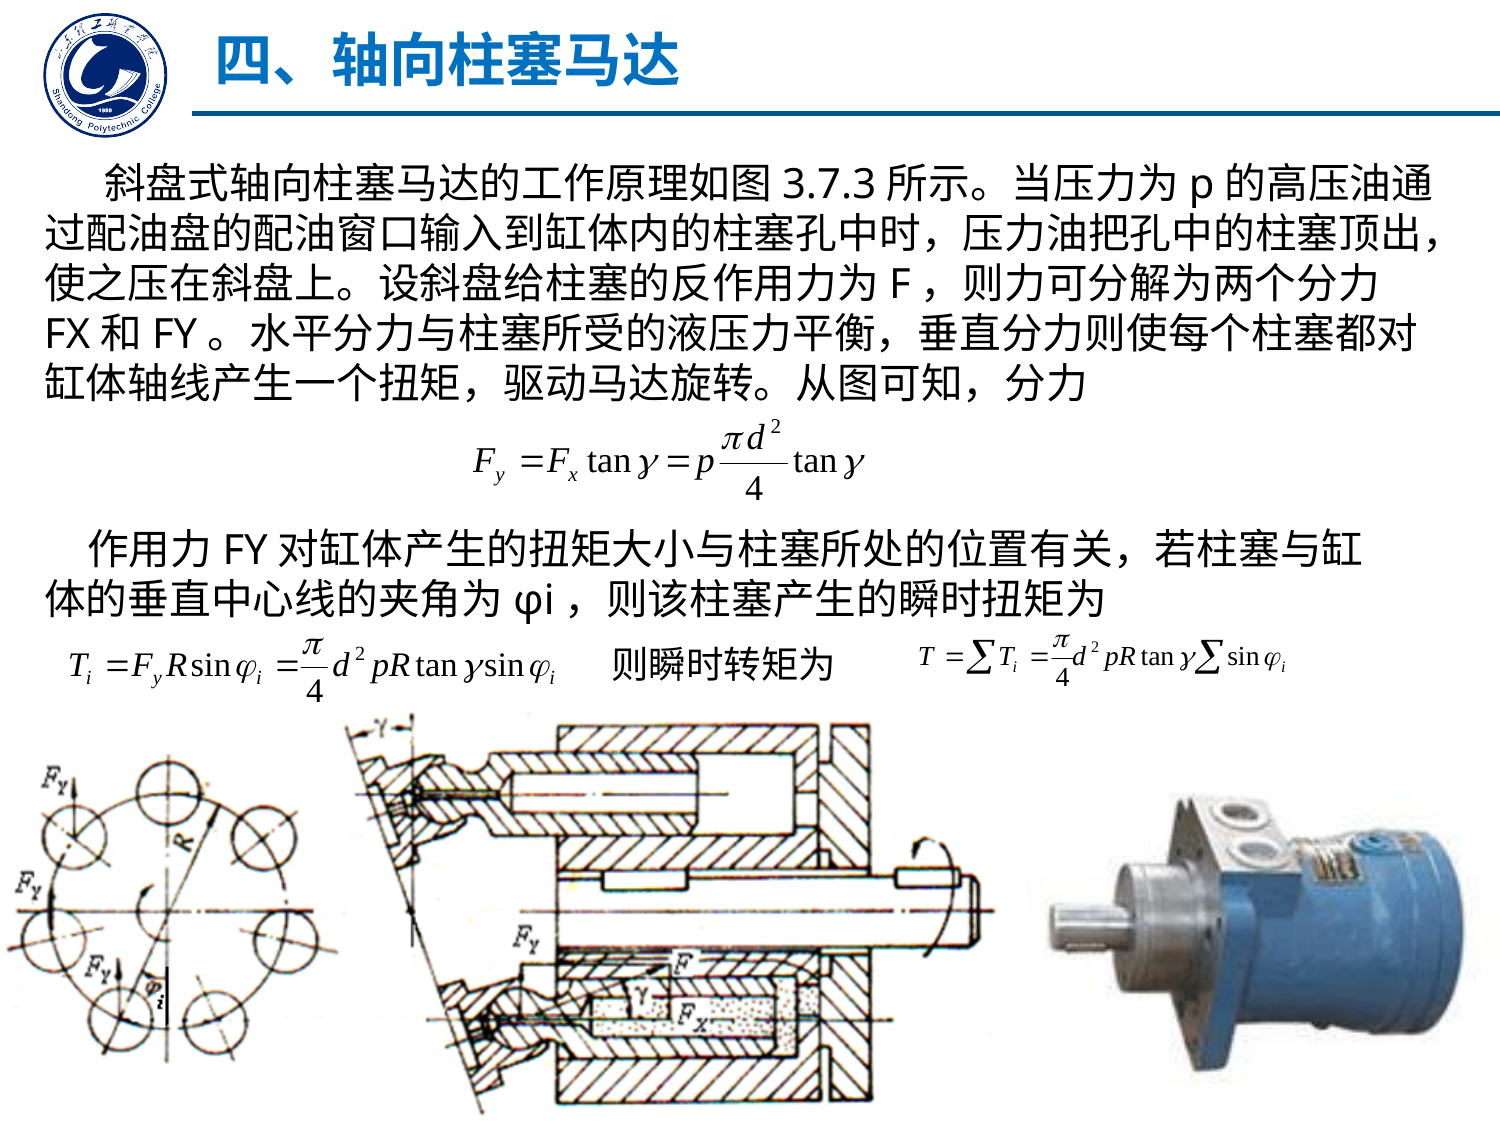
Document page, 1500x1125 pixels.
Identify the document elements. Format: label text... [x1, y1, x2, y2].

text_box 斜盘式轴向柱塞马达的工作原理如图3.7.3所示。当压力为p的高压油通过配油盘的配油窗口输入到缸体内的柱塞孔中时，压力油把孔中的柱塞顶出，使之压在斜盘上。设斜盘给柱塞的反作用力为F，则力可分解为两个分力FX和FY。水平分力与柱塞所受的液压力平衡，垂直分力则使每个柱塞都对缸体轴线产生一个扭矩，驱动马达旋转。从图可知，分力 [29, 149, 1451, 414]
text_box 四、轴向柱塞马达 [199, 16, 1477, 102]
picture [0, 712, 996, 1125]
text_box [915, 621, 1294, 694]
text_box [64, 621, 562, 711]
picture [43, 7, 174, 138]
text_box 则瞬时转矩为 [596, 633, 852, 694]
picture [1027, 762, 1500, 1085]
text_box 作用力FY对缸体产生的扭矩大小与柱塞所处的位置有关，若柱塞与缸体的垂直中心线的夹角为φi，则该柱塞产生的瞬时扭矩为 [29, 515, 1415, 630]
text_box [466, 408, 869, 509]
